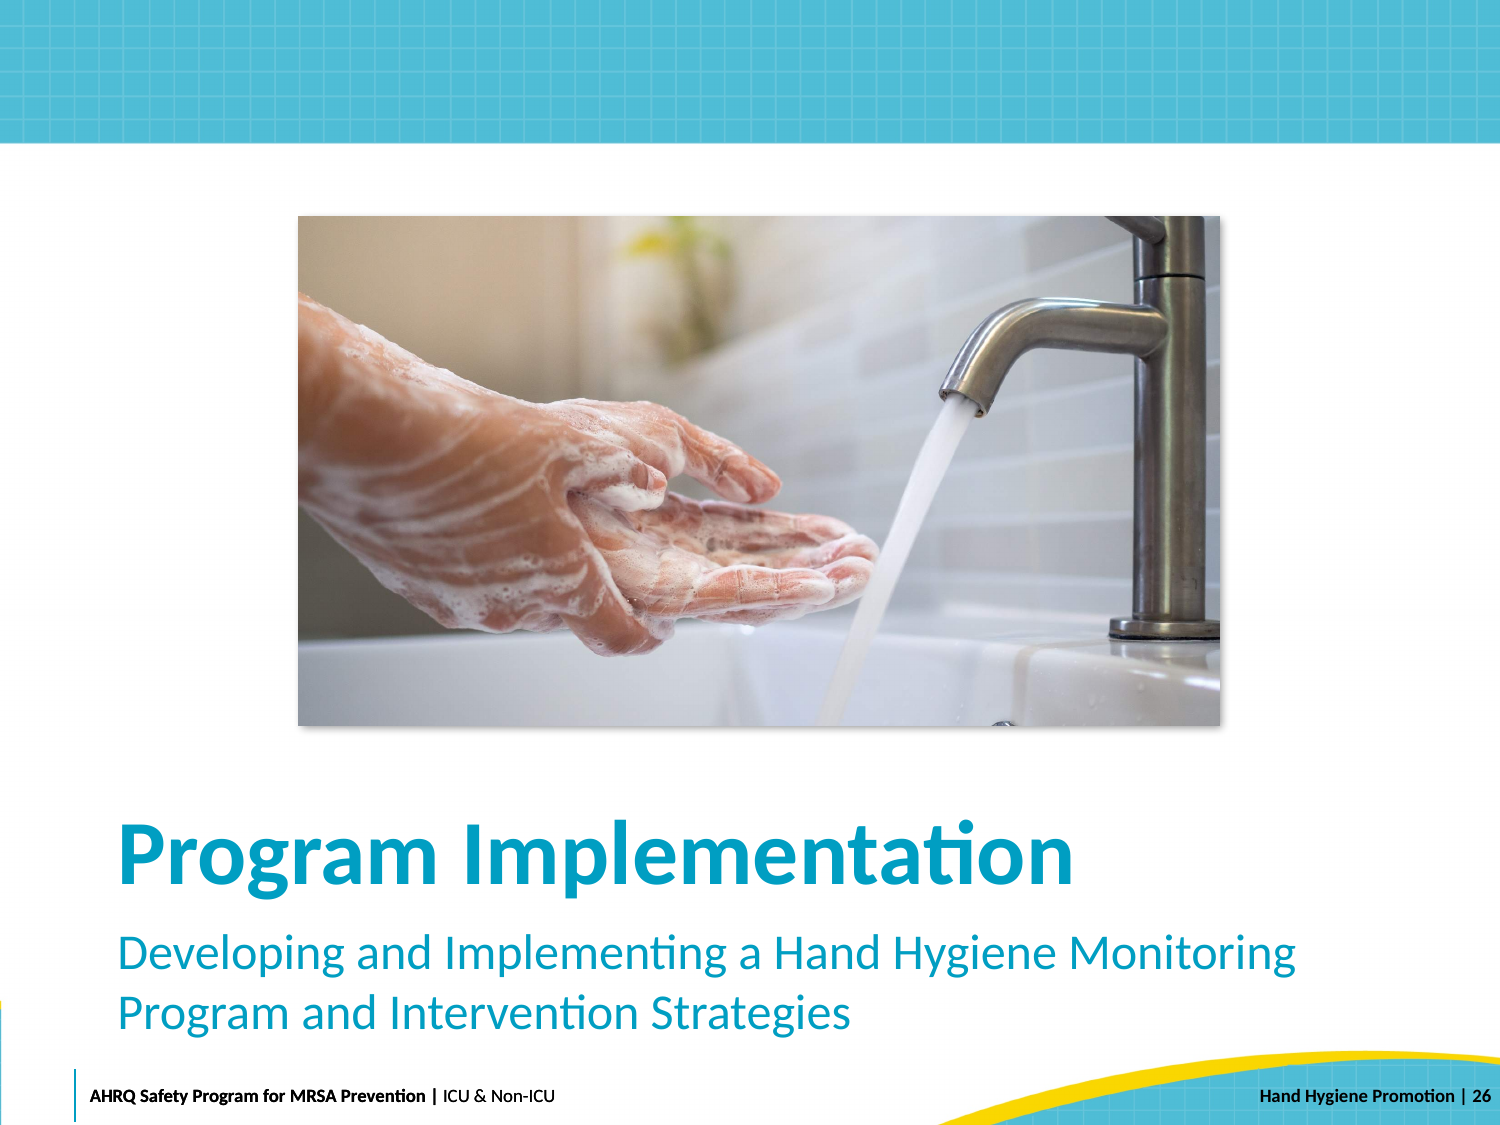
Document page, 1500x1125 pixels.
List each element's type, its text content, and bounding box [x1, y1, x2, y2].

title Program Implementation [102, 775, 1397, 912]
picture [0, 0, 1500, 1125]
list Developing and Implementing a Hand Hygiene Monitoring Program and Intervention Strategies [102, 912, 1397, 1049]
slide_number | 26 [1455, 1065, 1500, 1125]
